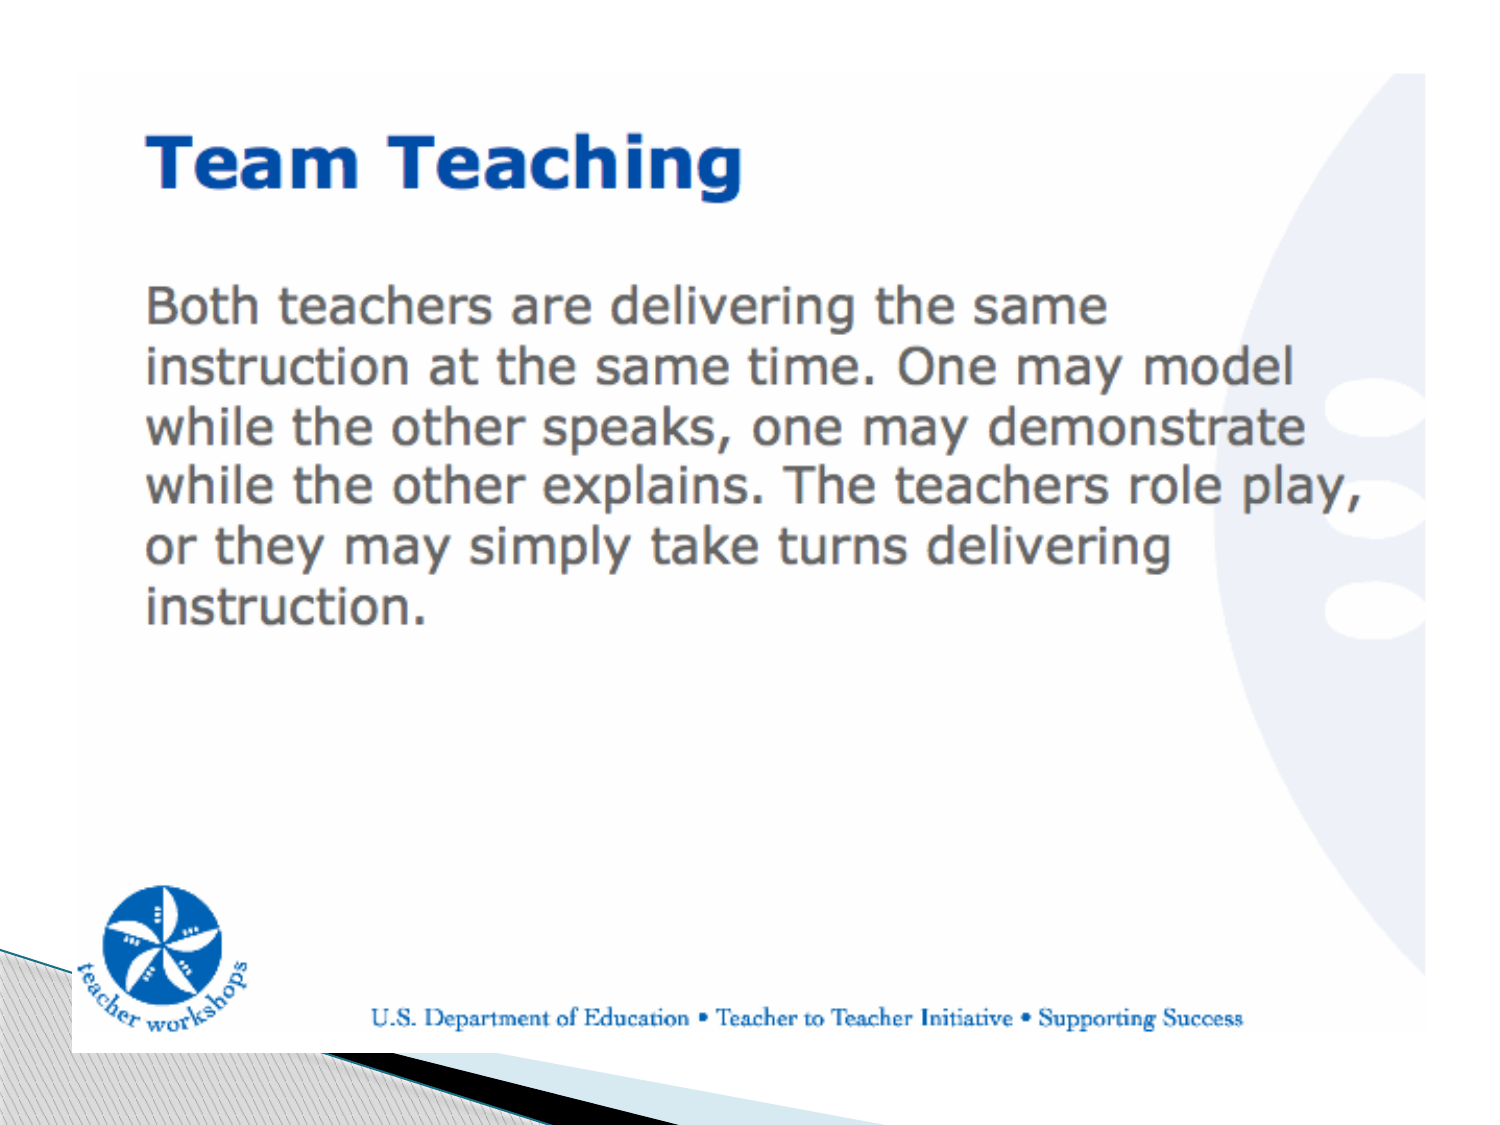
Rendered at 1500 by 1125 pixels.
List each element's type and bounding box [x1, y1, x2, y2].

picture [72, 72, 1428, 1053]
